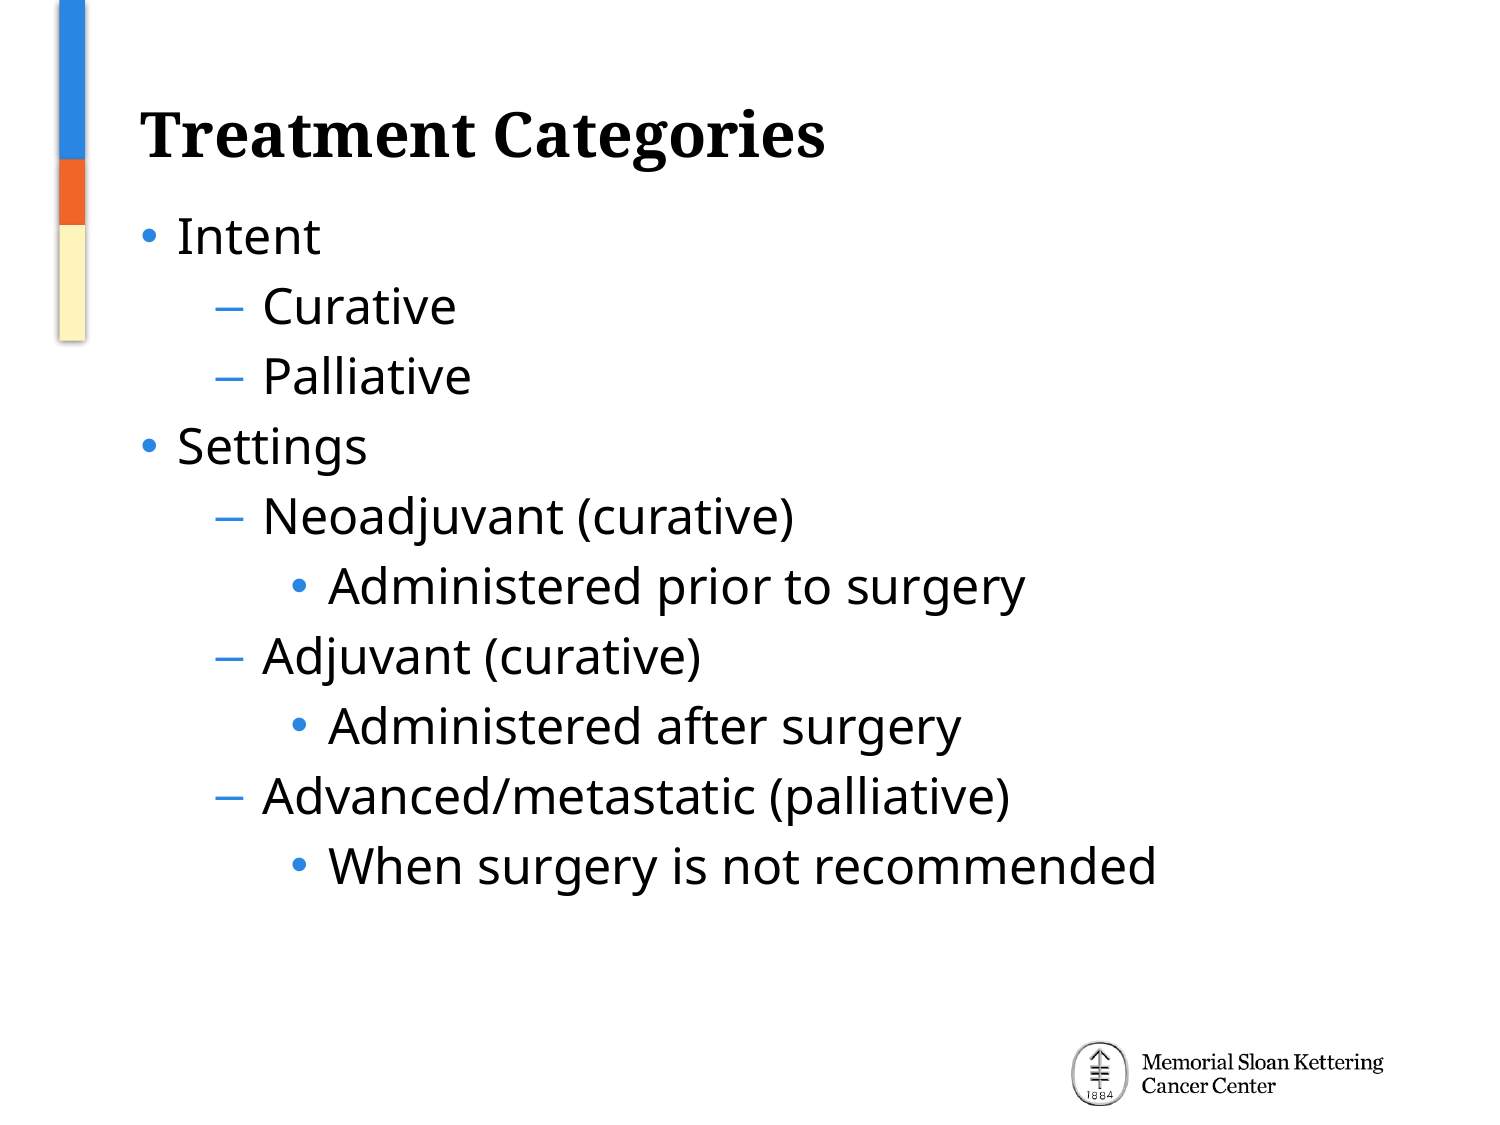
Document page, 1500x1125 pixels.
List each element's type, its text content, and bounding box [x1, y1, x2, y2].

title Treatment Categories [125, 48, 1436, 178]
list Intent Curative Palliative Settings Neoadjuvant (curative) Administered prior to surgery Adjuvant (curative) Administered after surgery Advanced/metastatic (palliative) When surgery is not recommended [125, 197, 1386, 940]
